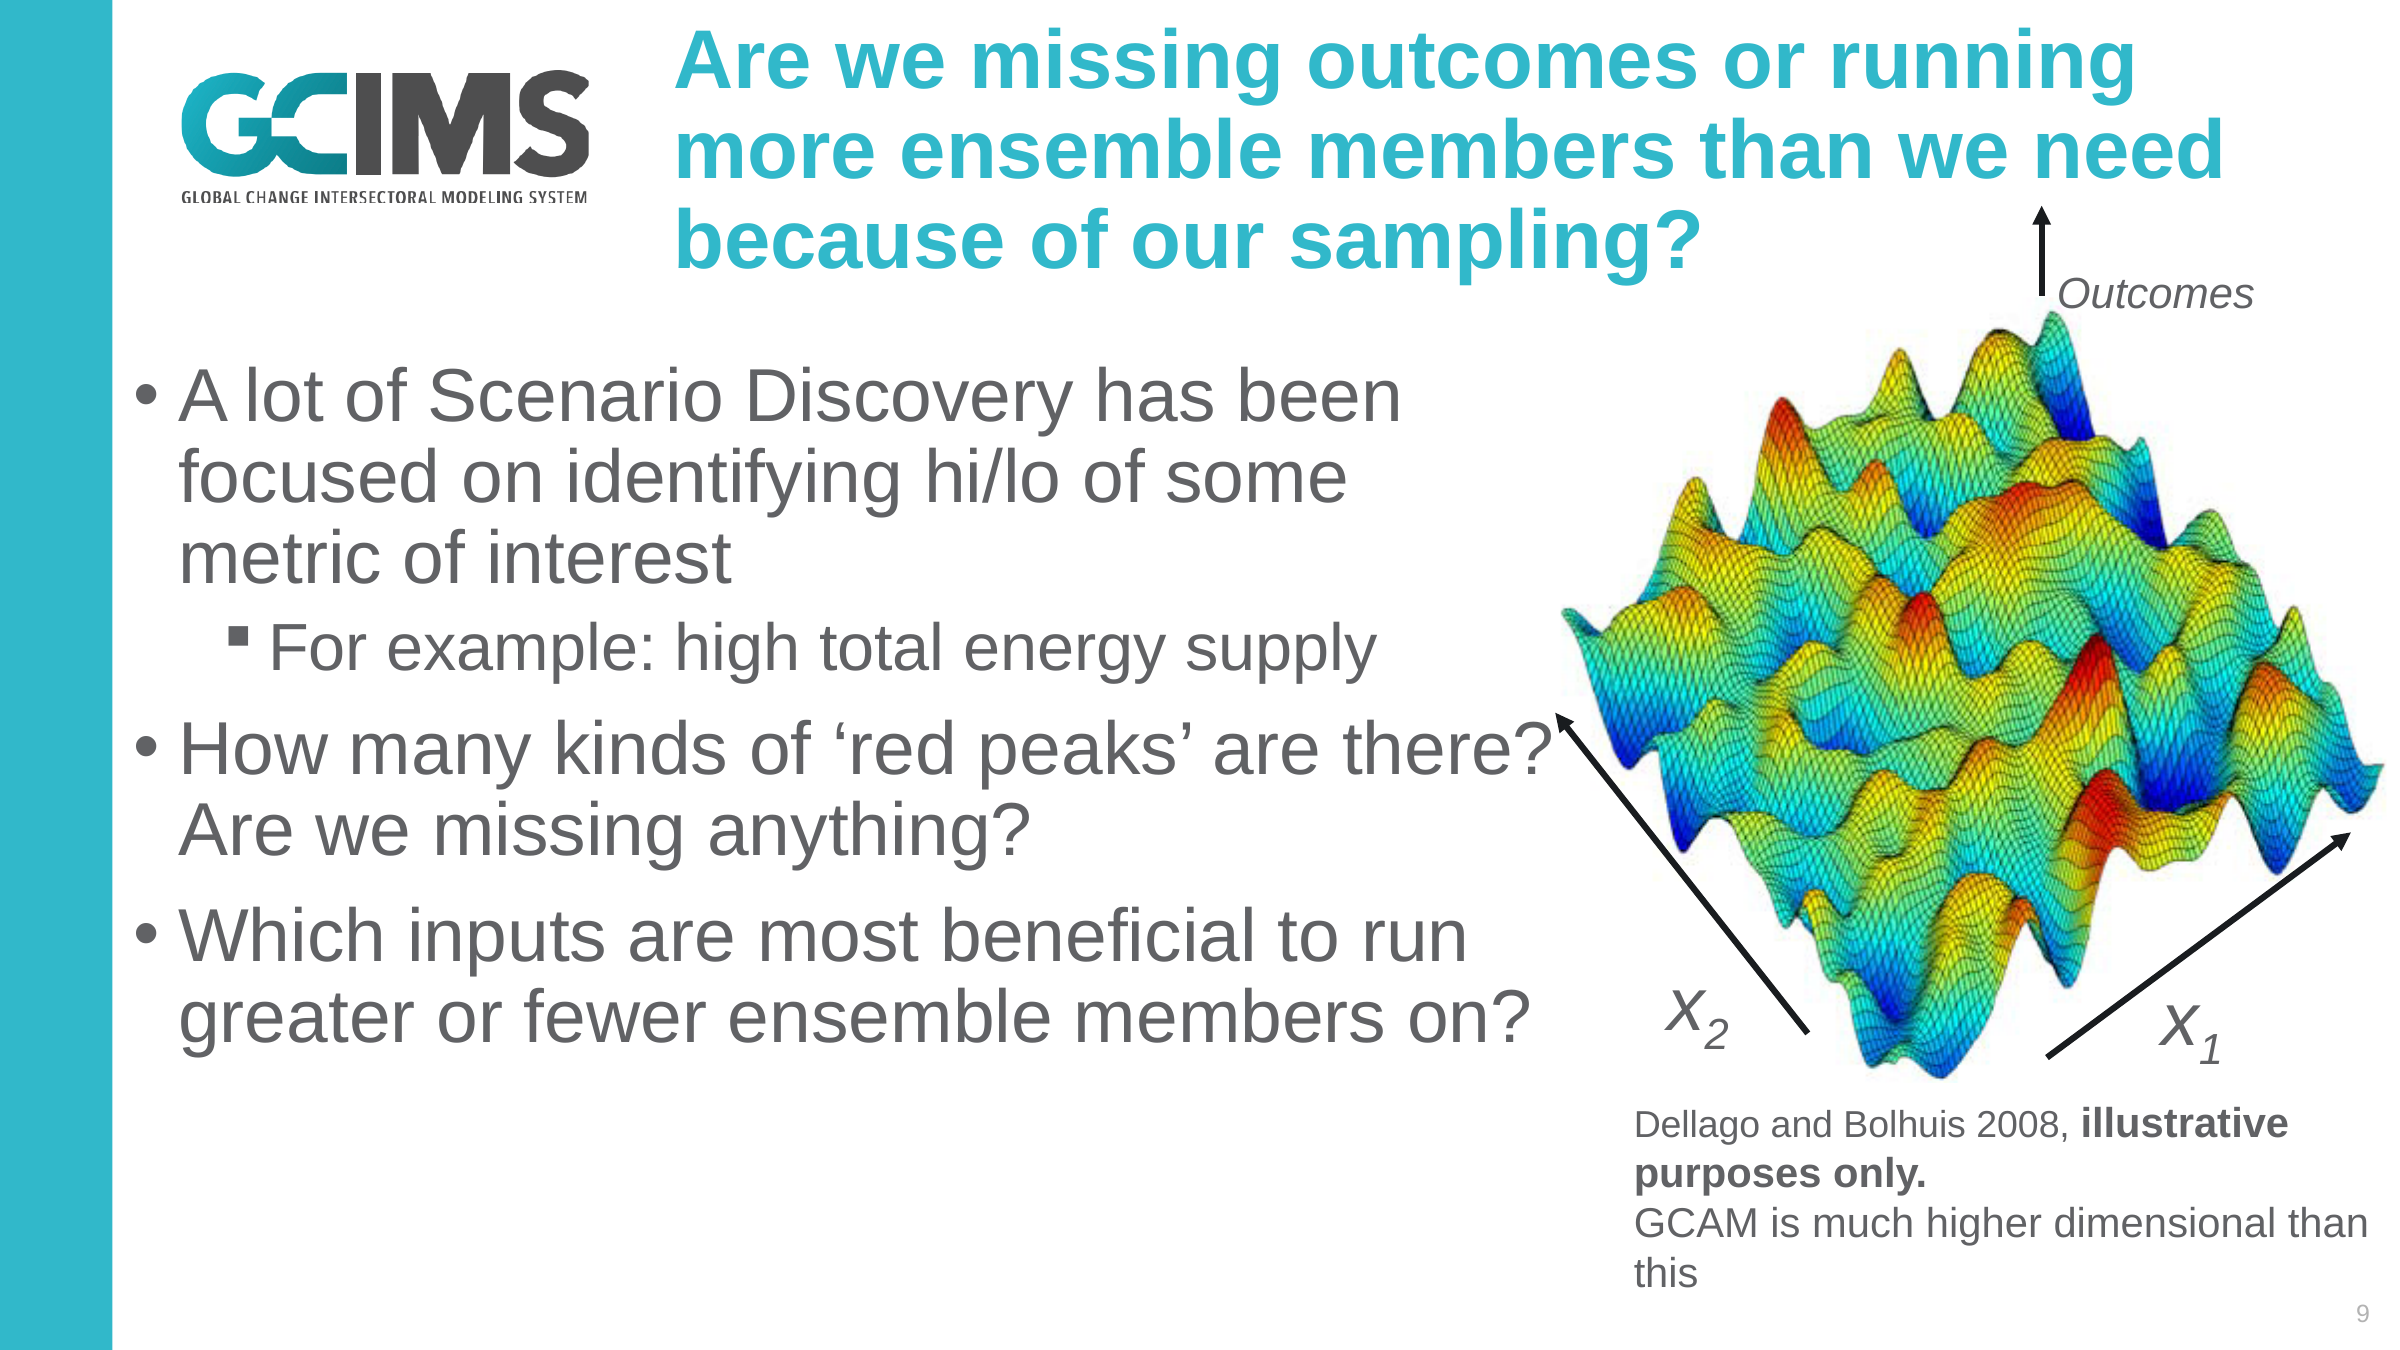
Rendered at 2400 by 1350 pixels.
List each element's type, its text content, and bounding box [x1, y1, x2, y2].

title Are we missing outcomes or running more ensemble members than we need because of our sampling? [673, 113, 2325, 295]
picture [1555, 296, 2400, 1083]
slide_number 9 [2295, 1303, 2370, 1350]
text_box Dellago and Bolhuis 2008, illustrative purposes only. GCAM is much higher dimensional than this [1619, 1087, 2400, 1303]
text_box Outcomes [2042, 207, 2320, 296]
picture [1604, 703, 1610, 712]
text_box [1555, 712, 1808, 1034]
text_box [2046, 832, 2351, 1058]
list A lot of Scenario Discovery has been focused on identifying hi/lo of some metric of interest For example: high total energy supply How many kinds of ‘red peaks’ are there? Are we missing anything? Which inputs are most beneficial to run greater or fewer ensemble members on? [118, 349, 1577, 1328]
